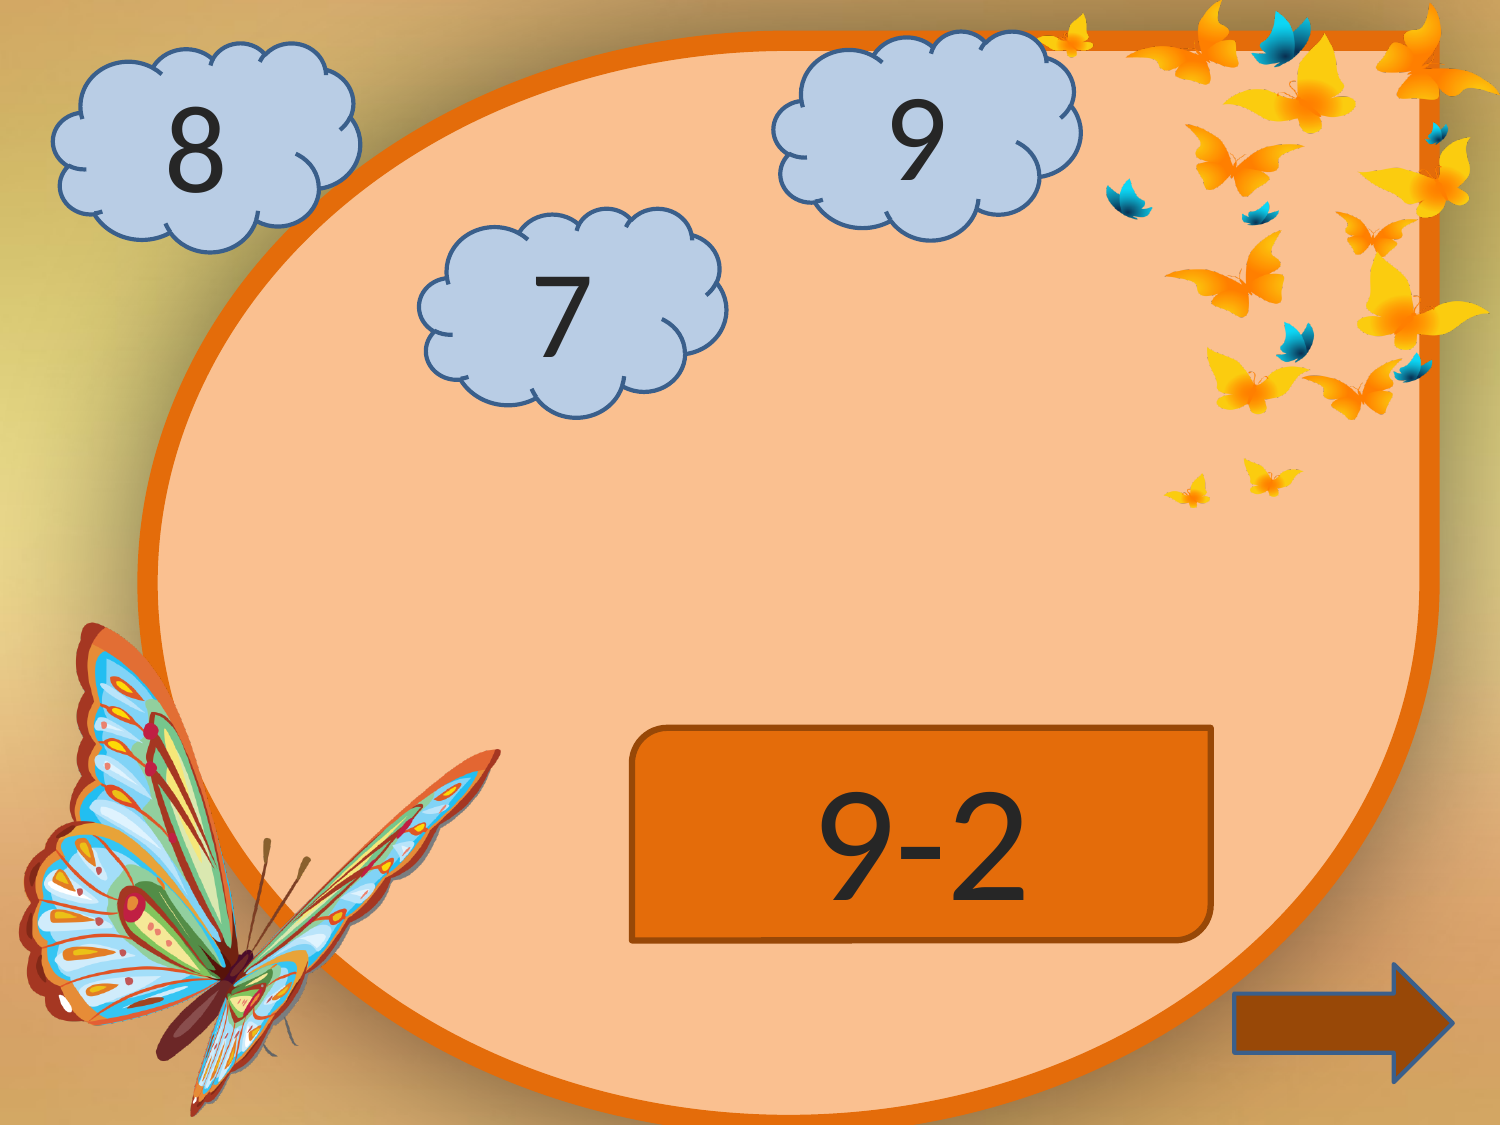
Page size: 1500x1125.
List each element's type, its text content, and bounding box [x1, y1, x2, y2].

text_box 9 [771, 29, 1028, 243]
text_box 7 [416, 206, 729, 420]
text_box 8 [50, 41, 363, 255]
picture [0, 0, 1500, 1125]
text_box [145, 38, 1432, 1125]
text_box [1232, 962, 1455, 1085]
text_box 9-2 [629, 725, 1213, 943]
